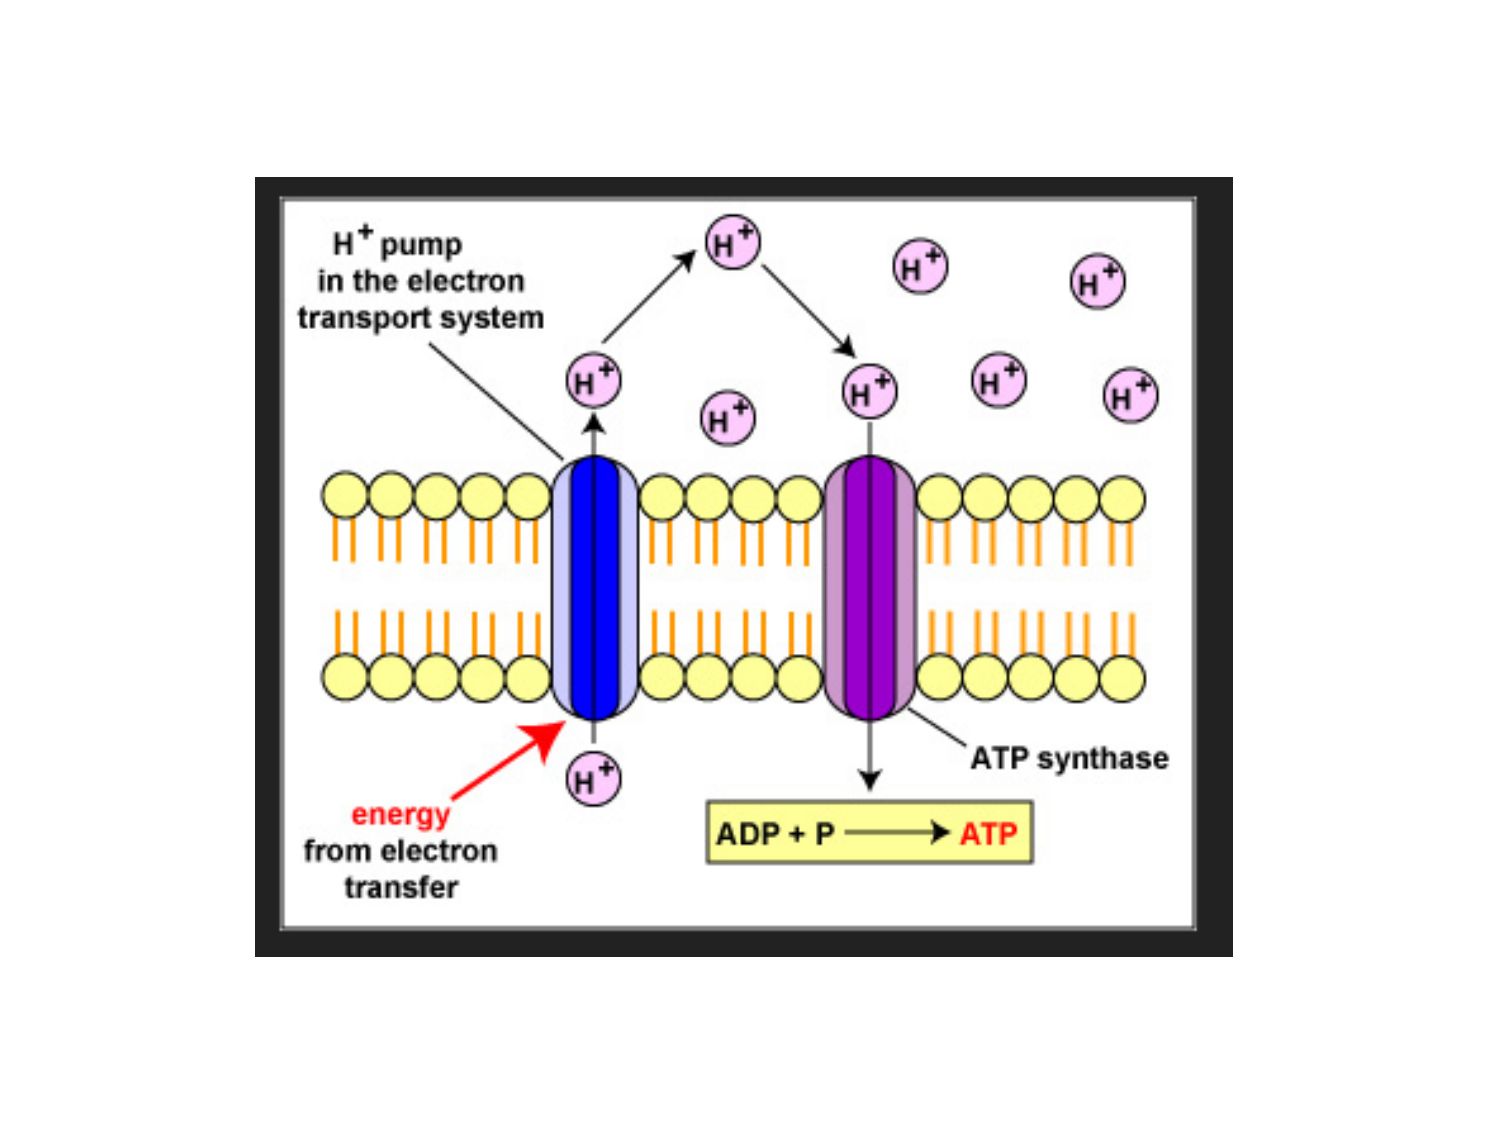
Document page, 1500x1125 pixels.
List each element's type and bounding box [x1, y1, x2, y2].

picture [255, 177, 1233, 957]
